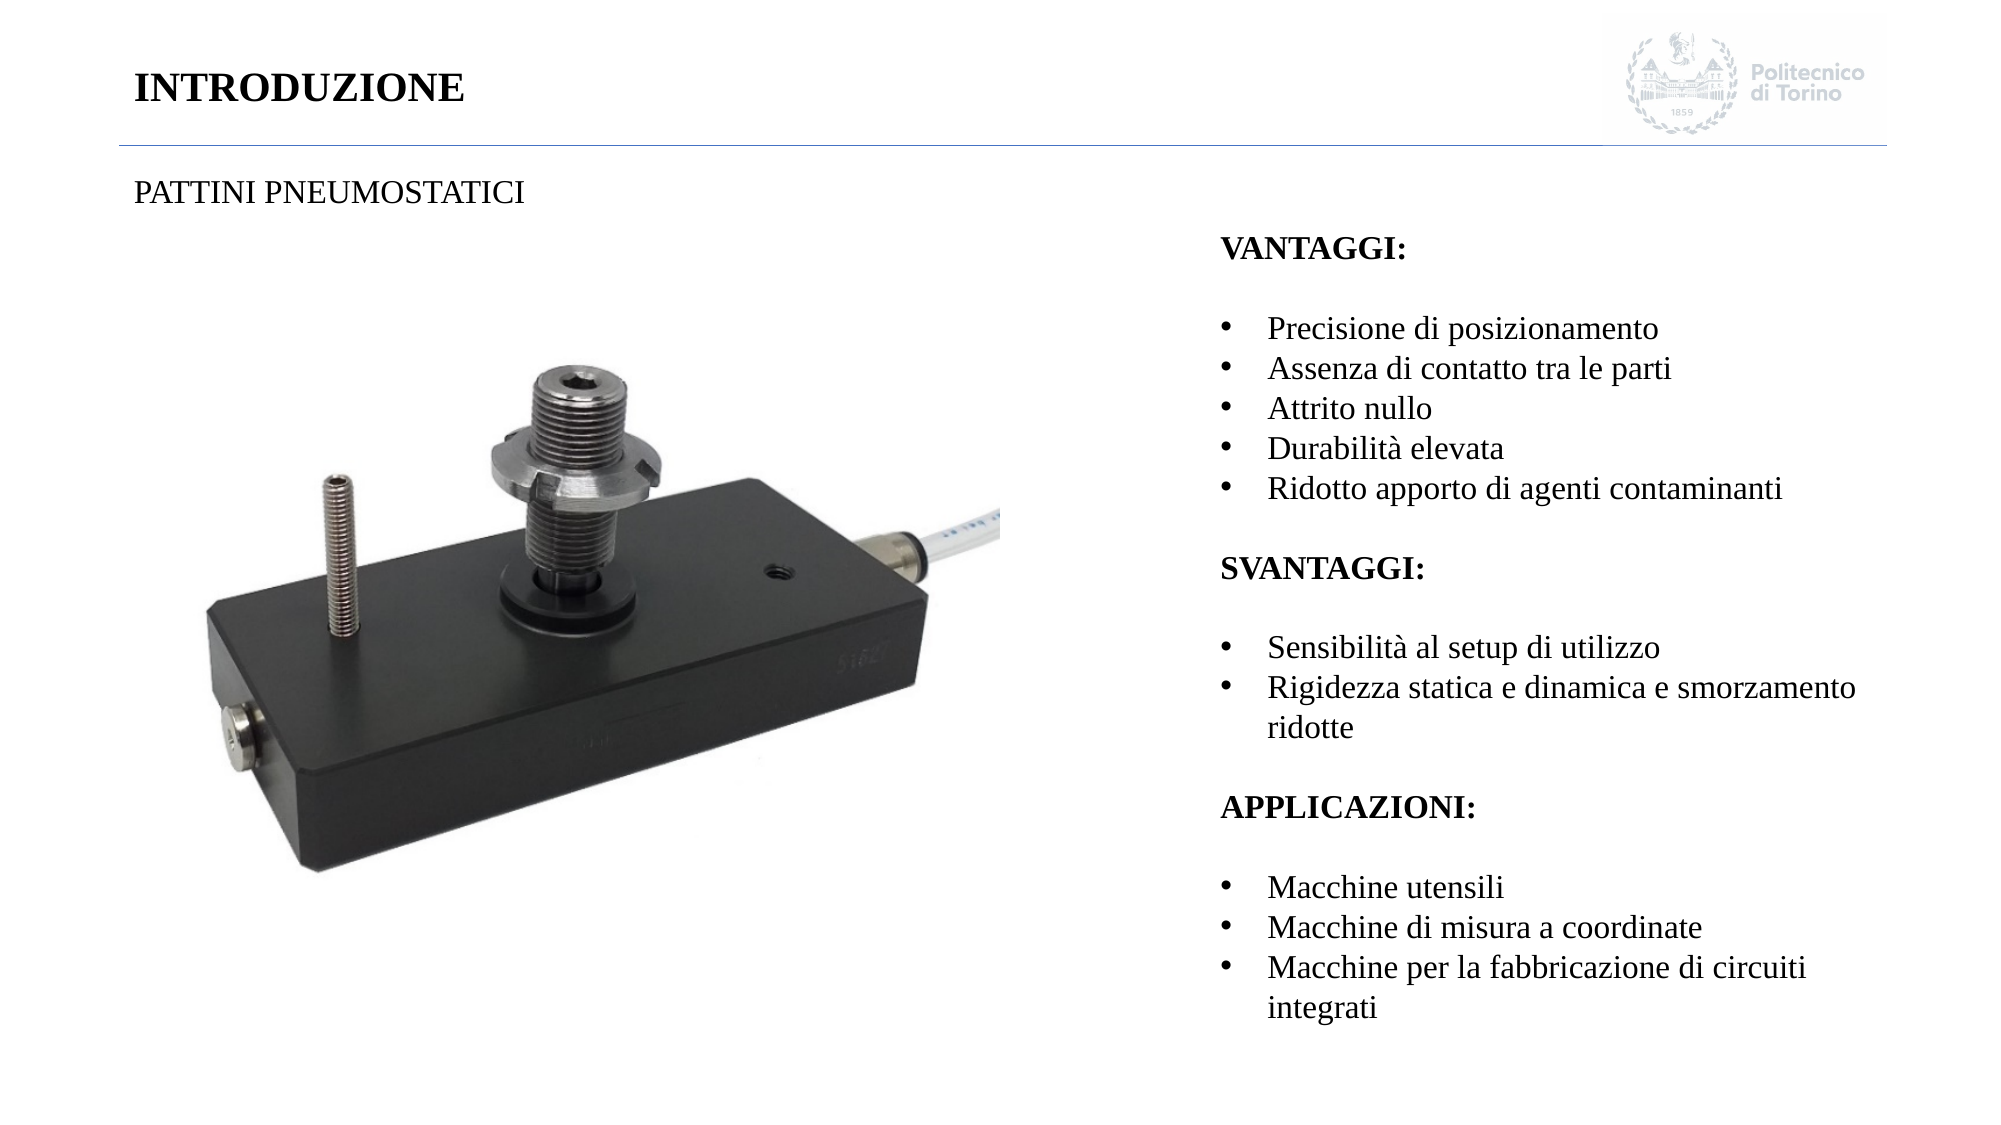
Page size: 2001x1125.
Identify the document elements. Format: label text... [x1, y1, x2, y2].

text_box PATTINI PNEUMOSTATICI [119, 163, 917, 218]
text_box INTRODUZIONE [119, 52, 481, 117]
picture [156, 349, 1000, 912]
picture [1602, 13, 1887, 146]
text_box VANTAGGI: Precisione di posizionamento Assenza di contatto tra le parti Attrito nullo Durabilità elevata Ridotto apporto di agenti contaminanti SVANTAGGI: Sensibilità al setup di utilizzo Rigidezza statica e dinamica e smorzamento ridotte APPLICAZIONI: Macchine utensili Macchine di misura a coordinate Macchine per la fabbricazione di circuiti integrati [1205, 219, 1887, 1033]
